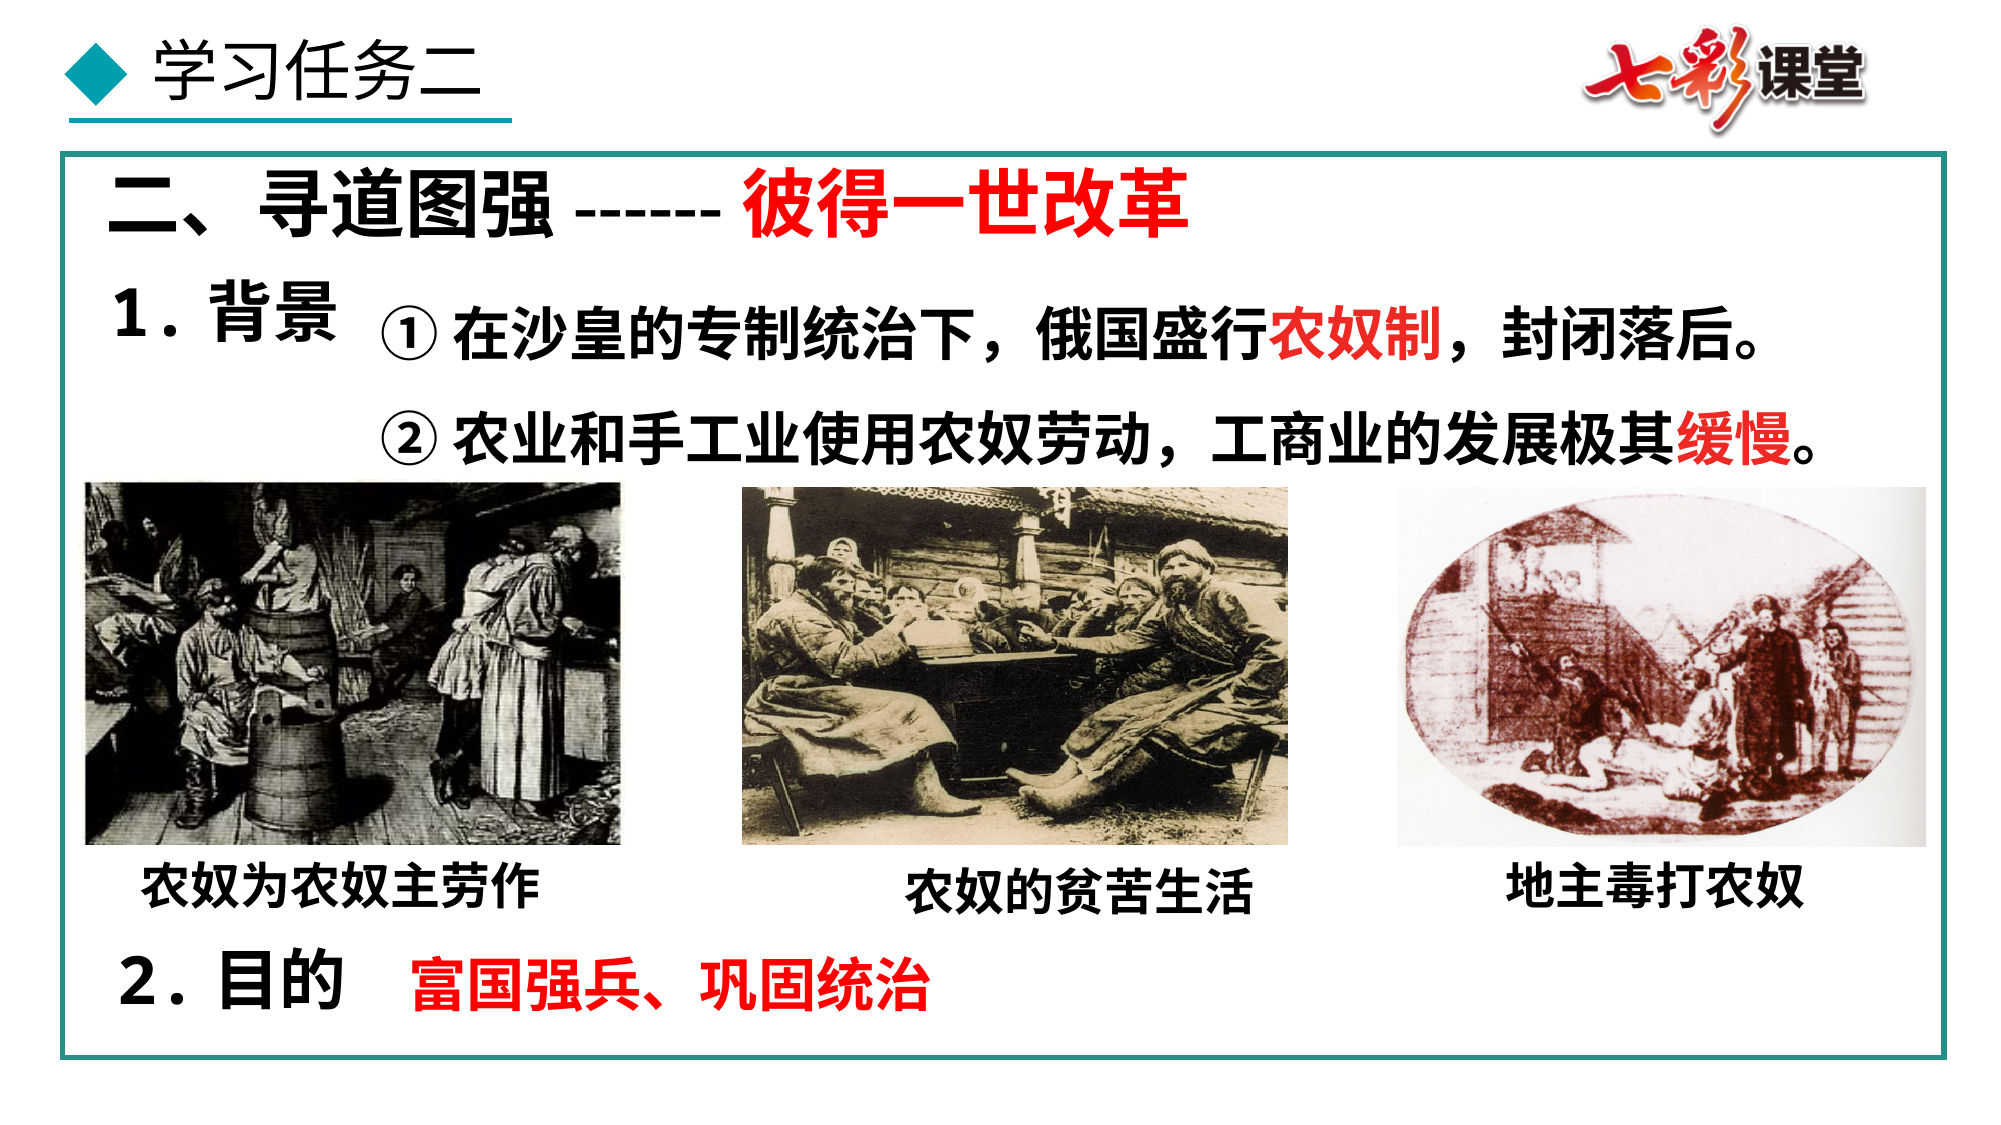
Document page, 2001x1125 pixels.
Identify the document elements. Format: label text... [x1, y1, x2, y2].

text_box ①在沙皇的专制统治下，俄国盛行农奴制，封闭落后。 ②农业和手工业使用农奴劳动，工商业的发展极其缓慢。 [365, 254, 1855, 480]
text_box 农奴的贫苦生活 [889, 852, 1360, 928]
picture [741, 486, 1288, 846]
text_box 富国强兵、巩固统治 [393, 940, 979, 1026]
picture [1397, 486, 1927, 848]
picture [1578, 19, 1874, 139]
text_box 农奴为农奴主劳作 [125, 846, 670, 922]
text_box 1.背景 [84, 262, 365, 358]
text_box 二、寻道图强------彼得一世改革 [90, 148, 1652, 254]
picture [78, 479, 626, 846]
text_box 2.目的 [95, 930, 369, 1025]
text_box 地主毒打农奴 [1491, 848, 1886, 922]
